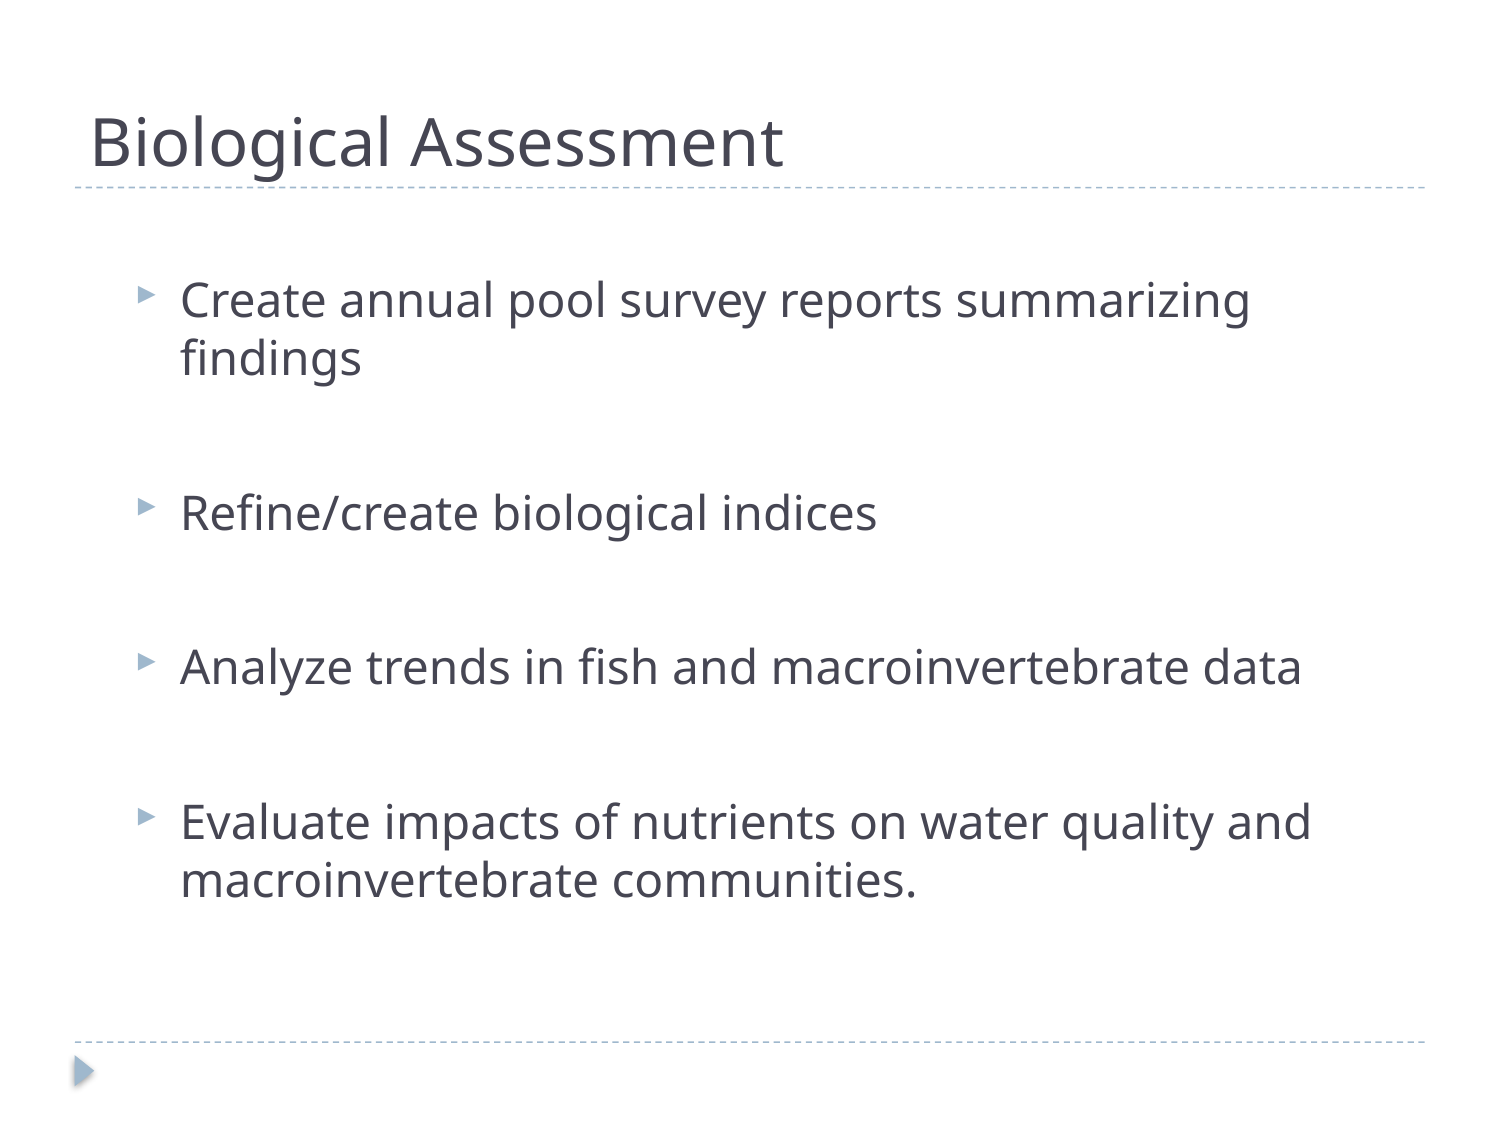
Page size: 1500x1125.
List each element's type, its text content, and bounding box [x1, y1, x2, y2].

list Create annual pool survey reports summarizing findings Refine/create biological indices Analyze trends in fish and macroinvertebrate data Evaluate impacts of nutrients on water quality and macroinvertebrate communities. [75, 262, 1425, 1075]
title Biological Assessment [75, 24, 1425, 188]
